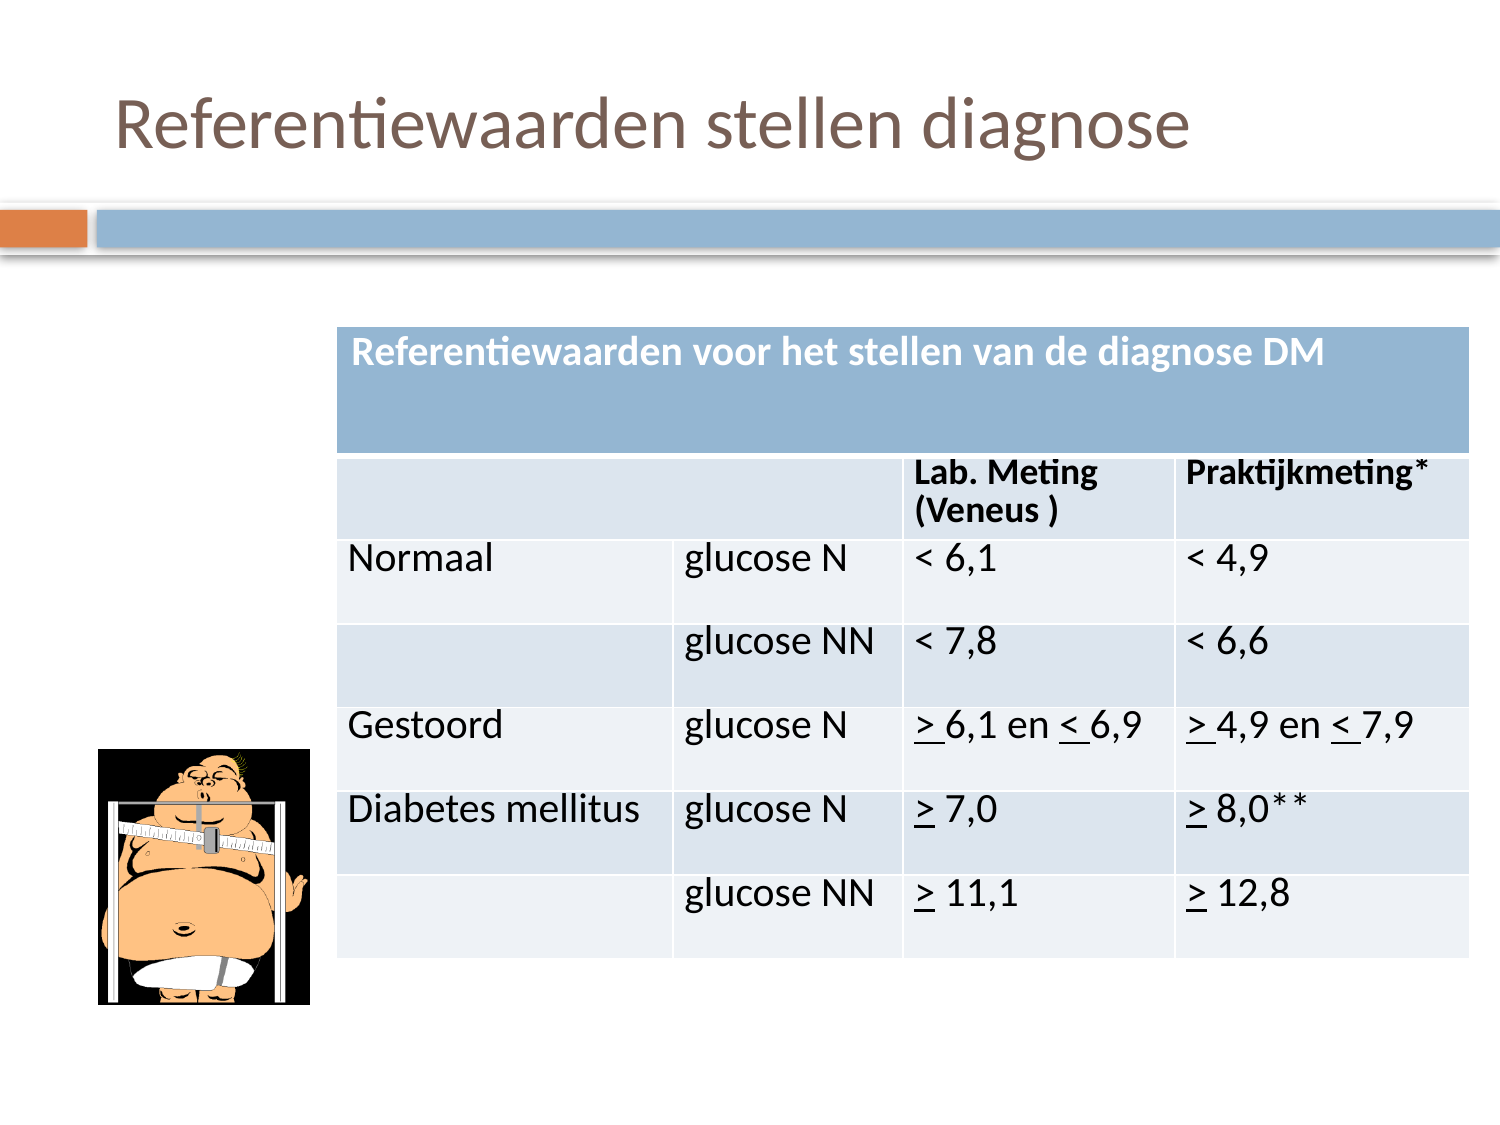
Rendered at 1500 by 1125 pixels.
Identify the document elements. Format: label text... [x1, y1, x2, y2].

table_header Referentiewaarden voor het stellen van de diagnose DM [337, 327, 1469, 453]
table_cell > 7,0 [904, 792, 1174, 874]
table_cell > 11,1 [904, 876, 1174, 958]
table_cell > 4,9 en < 7,9 [1176, 708, 1469, 790]
table_cell > 12,8 [1176, 876, 1469, 958]
table_cell < 7,8 [904, 625, 1174, 707]
table_cell glucose N [674, 792, 902, 874]
table_cell [337, 625, 672, 707]
table_cell Praktijkmeting* [1176, 459, 1469, 539]
table_cell Diabetes mellitus [337, 792, 672, 874]
table_cell > 6,1 en < 6,9 [904, 708, 1174, 790]
table_cell Gestoord [337, 708, 672, 790]
table_cell > 8,0** [1176, 792, 1469, 874]
table_cell < 6,6 [1176, 625, 1469, 707]
title Referentiewaarden stellen diagnose [99, 37, 1438, 201]
table_cell glucose N [674, 708, 902, 790]
table_cell glucose N [674, 541, 902, 623]
table_cell Normaal [337, 541, 672, 623]
table_cell < 6,1 [904, 541, 1174, 623]
table_cell < 4,9 [1176, 541, 1469, 623]
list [98, 749, 311, 1006]
table_cell glucose NN [674, 876, 902, 958]
table_cell glucose NN [674, 625, 902, 707]
table_cell [337, 876, 672, 958]
table_cell Lab. Meting (Veneus ) [904, 459, 1174, 539]
table_cell [337, 459, 902, 539]
